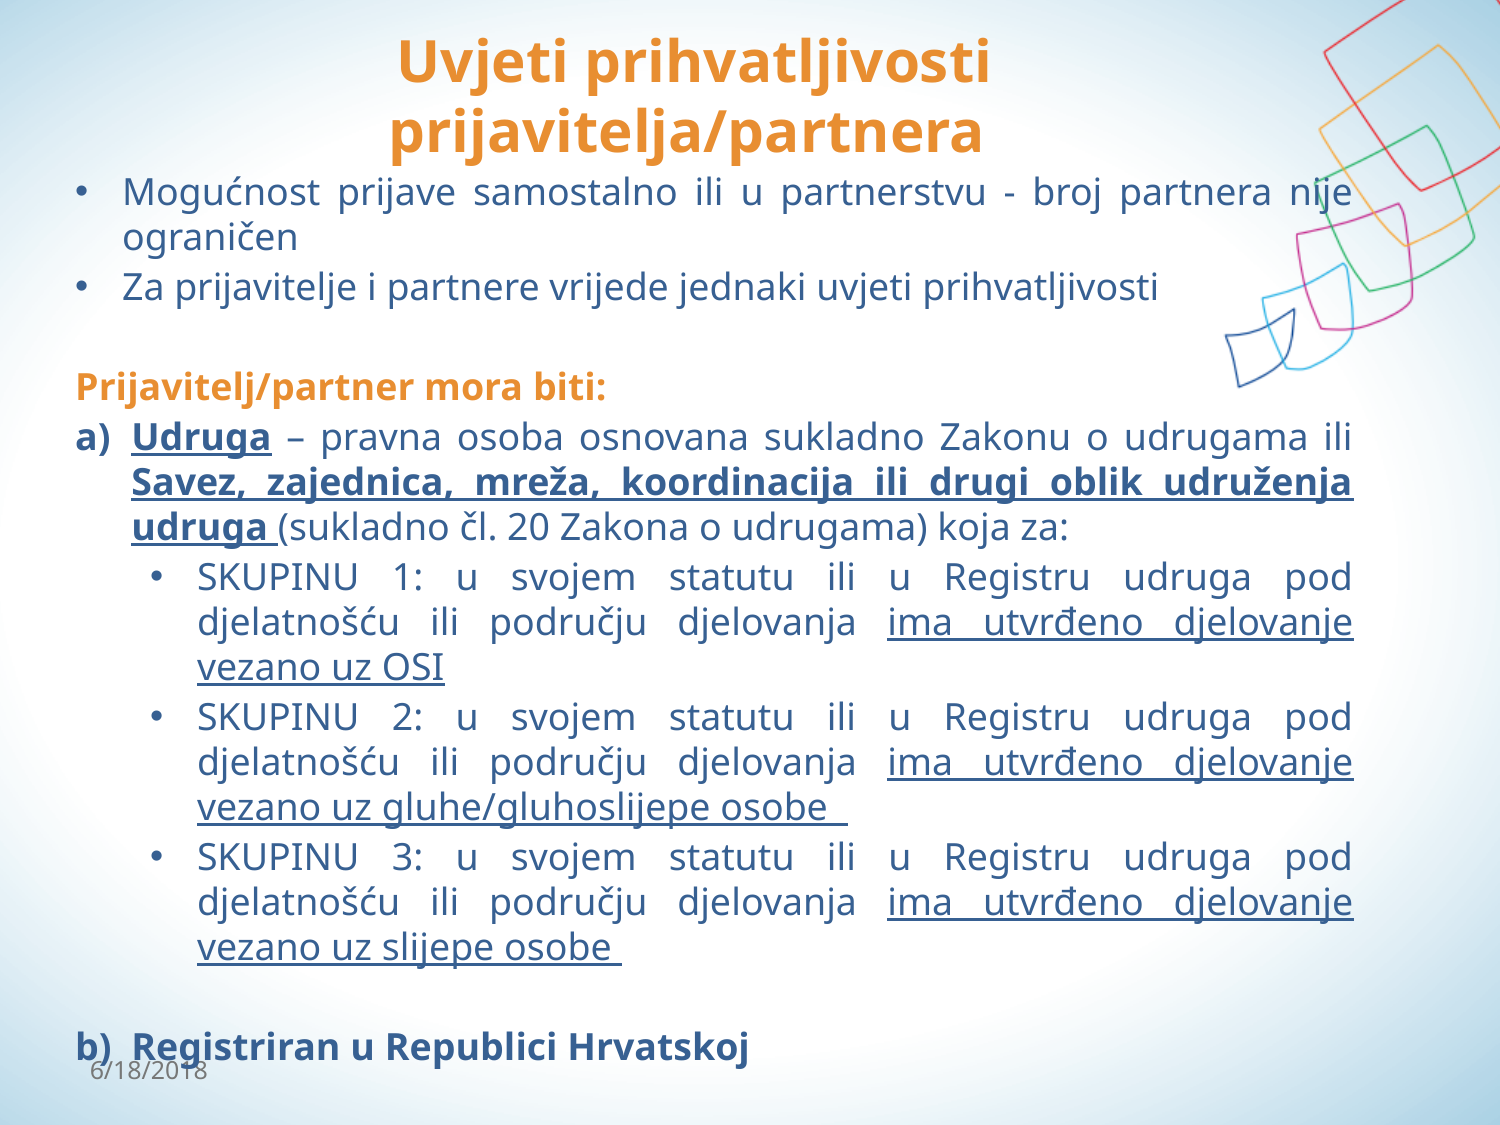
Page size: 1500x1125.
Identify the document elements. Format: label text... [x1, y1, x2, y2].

text_box Mogućnost prijave samostalno ili u partnerstvu - broj partnera nije ograničen Za prijavitelje i partnere vrijede jednaki uvjeti prihvatljivosti Prijavitelj/partner mora biti: Udruga – pravna osoba osnovana sukladno Zakonu o udrugama ili Savez, zajednica, mreža, koordinacija ili drugi oblik udruženja udruga (sukladno čl. 20 Zakona o udrugama) koja za: SKUPINU 1: u svojem statutu ili u Registru udruga pod djelatnošću ili području djelovanja ima utvrđeno djelovanje vezano uz OSI SKUPINU 2: u svojem statutu ili u Registru udruga pod djelatnošću ili području djelovanja ima utvrđeno djelovanje vezano uz gluhe/gluhoslijepe osobe SKUPINU 3: u svojem statutu ili u Registru udruga pod djelatnošću ili području djelovanja ima utvrđeno djelovanje vezano uz slijepe osobe Registriran u Republici Hrvatskoj [60, 160, 1369, 994]
title Uvjeti prihvatljivosti prijavitelja/partnera [100, 0, 1289, 188]
